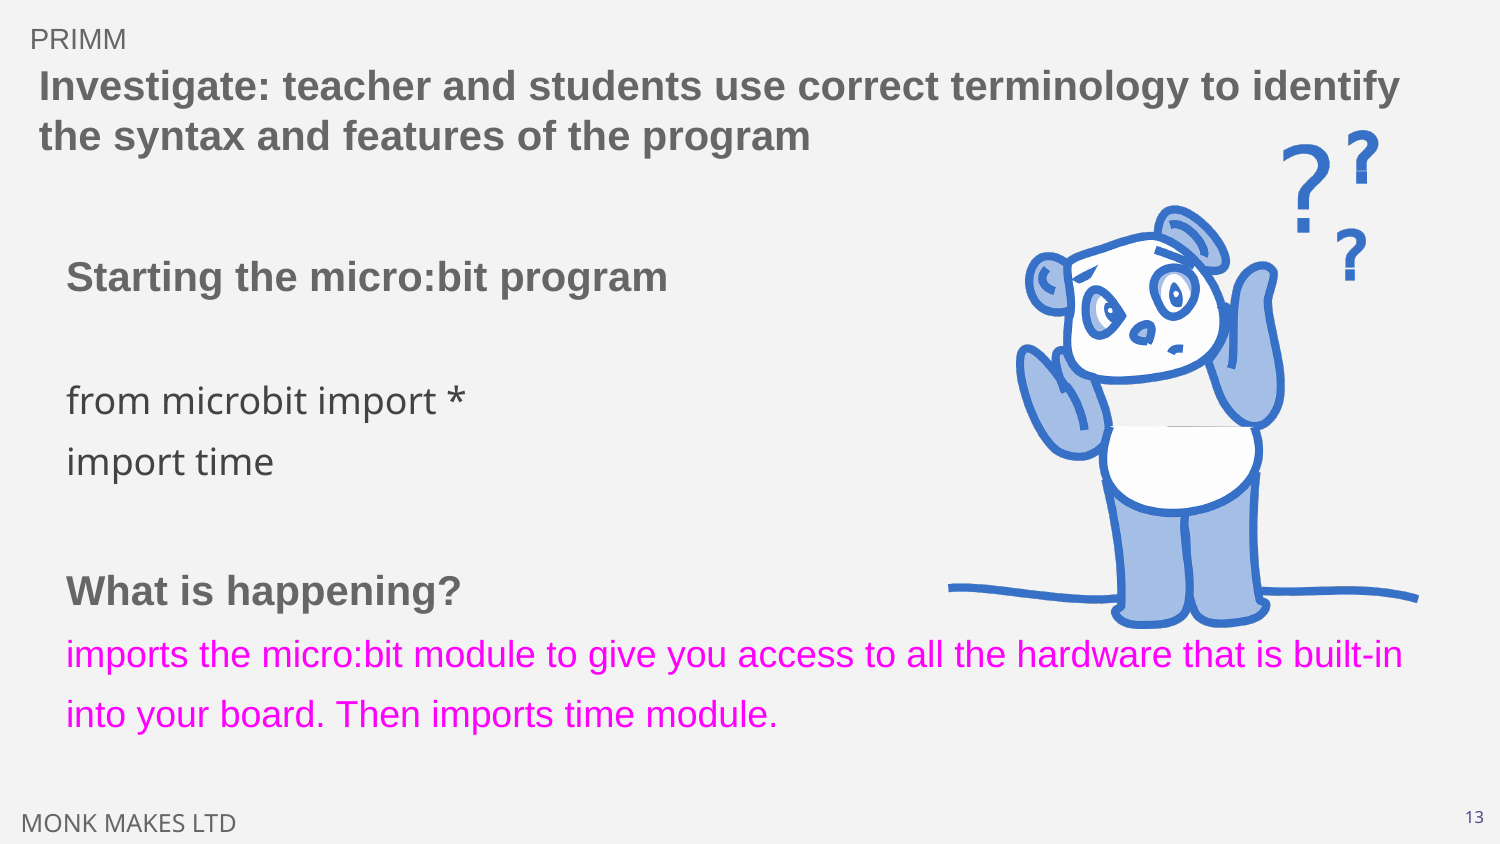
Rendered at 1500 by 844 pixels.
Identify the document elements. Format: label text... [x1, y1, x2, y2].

picture [944, 130, 1423, 629]
title Investigate: teacher and students use correct terminology to identify the syntax and features of the program [24, 52, 1422, 167]
text_box Starting the micro:bit program from microbit import * import time What is happening? imports the micro:bit module to give you access to all the hardware that is built-in into your board. Then imports time module. [51, 166, 1449, 793]
slide_number ‹#› [1448, 792, 1500, 844]
subtitle PRIMM [14, 0, 1500, 52]
